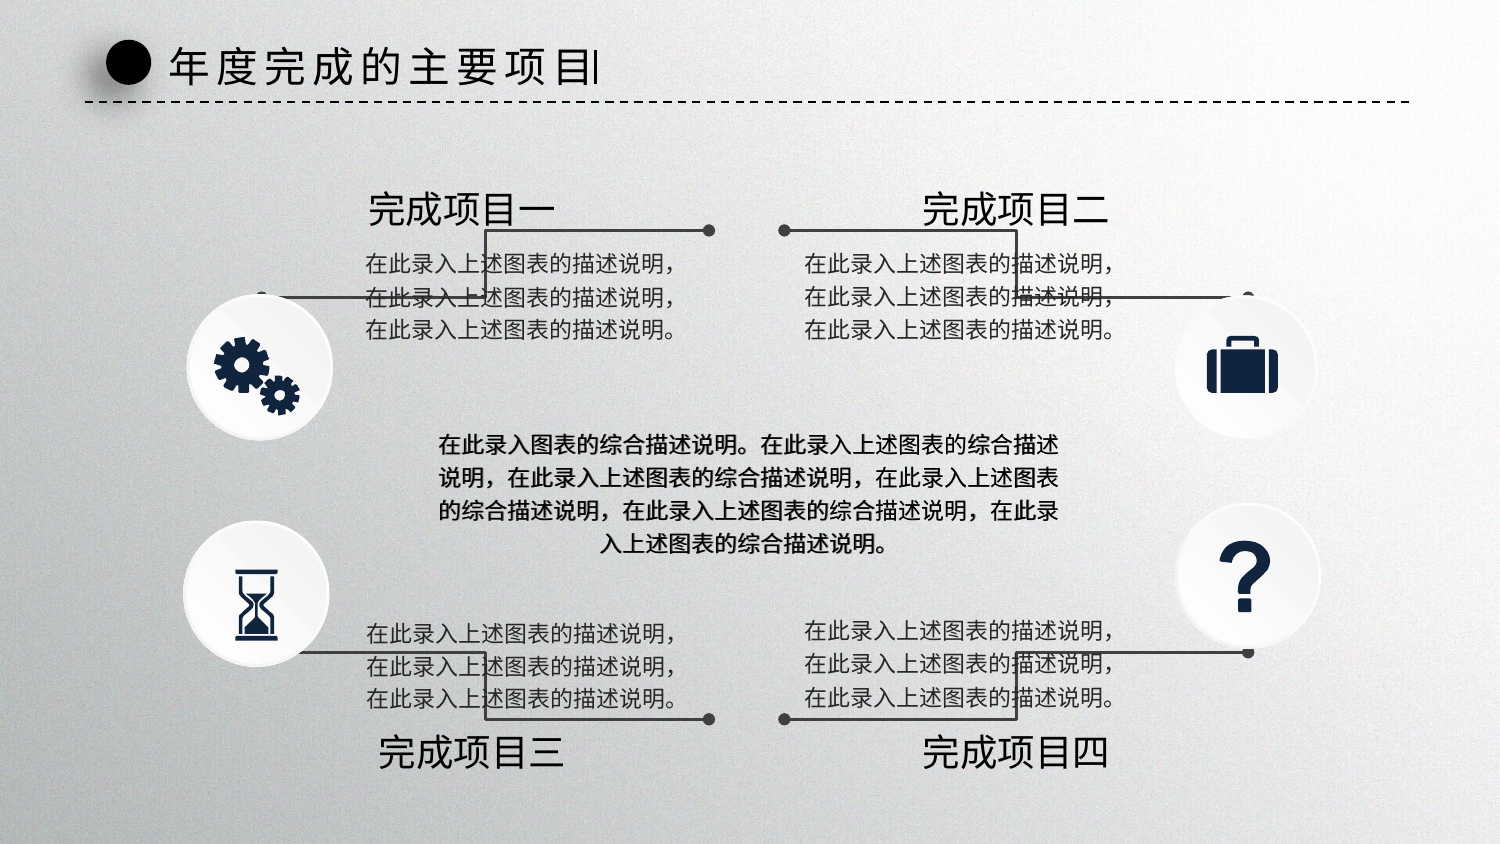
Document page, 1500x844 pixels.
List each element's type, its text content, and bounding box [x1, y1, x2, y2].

text_box 完成项目二 [911, 180, 1122, 228]
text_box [784, 230, 1249, 298]
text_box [186, 293, 334, 441]
text_box [104, 37, 154, 87]
text_box 在此录入上述图表的描述说明，在此录入上述图表的描述说明，在此录入上述图表的描述说明。 [355, 607, 709, 651]
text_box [1174, 502, 1322, 650]
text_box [182, 520, 330, 667]
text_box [784, 651, 1249, 720]
text_box 在此录入上述图表的描述说明，在此录入上述图表的描述说明，在此录入上述图表的描述说明。 [793, 305, 1147, 382]
text_box 完成项目一 [356, 180, 567, 228]
text_box 在此录入图表的综合描述说明。在此录入上述图表的综合描述说明，在此录入上述图表的综合描述说明，在此录入上述图表的综合描述说明，在此录入上述图表的综合描述说明，在此录入上述图表的综合描述说明。 [425, 421, 1073, 562]
text_box 完成项目三 [367, 728, 578, 780]
text_box 完成项目四 [911, 728, 1122, 780]
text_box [261, 651, 710, 720]
text_box 在此录入上述图表的描述说明，在此录入上述图表的描述说明，在此录入上述图表的描述说明。 [793, 606, 1147, 650]
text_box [1171, 295, 1319, 442]
picture [0, 0, 1500, 844]
text_box 在此录入上述图表的描述说明，在此录入上述图表的描述说明，在此录入上述图表的描述说明。 [354, 305, 709, 363]
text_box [261, 230, 710, 298]
text_box 年度完成的主要项目 [154, 33, 610, 99]
